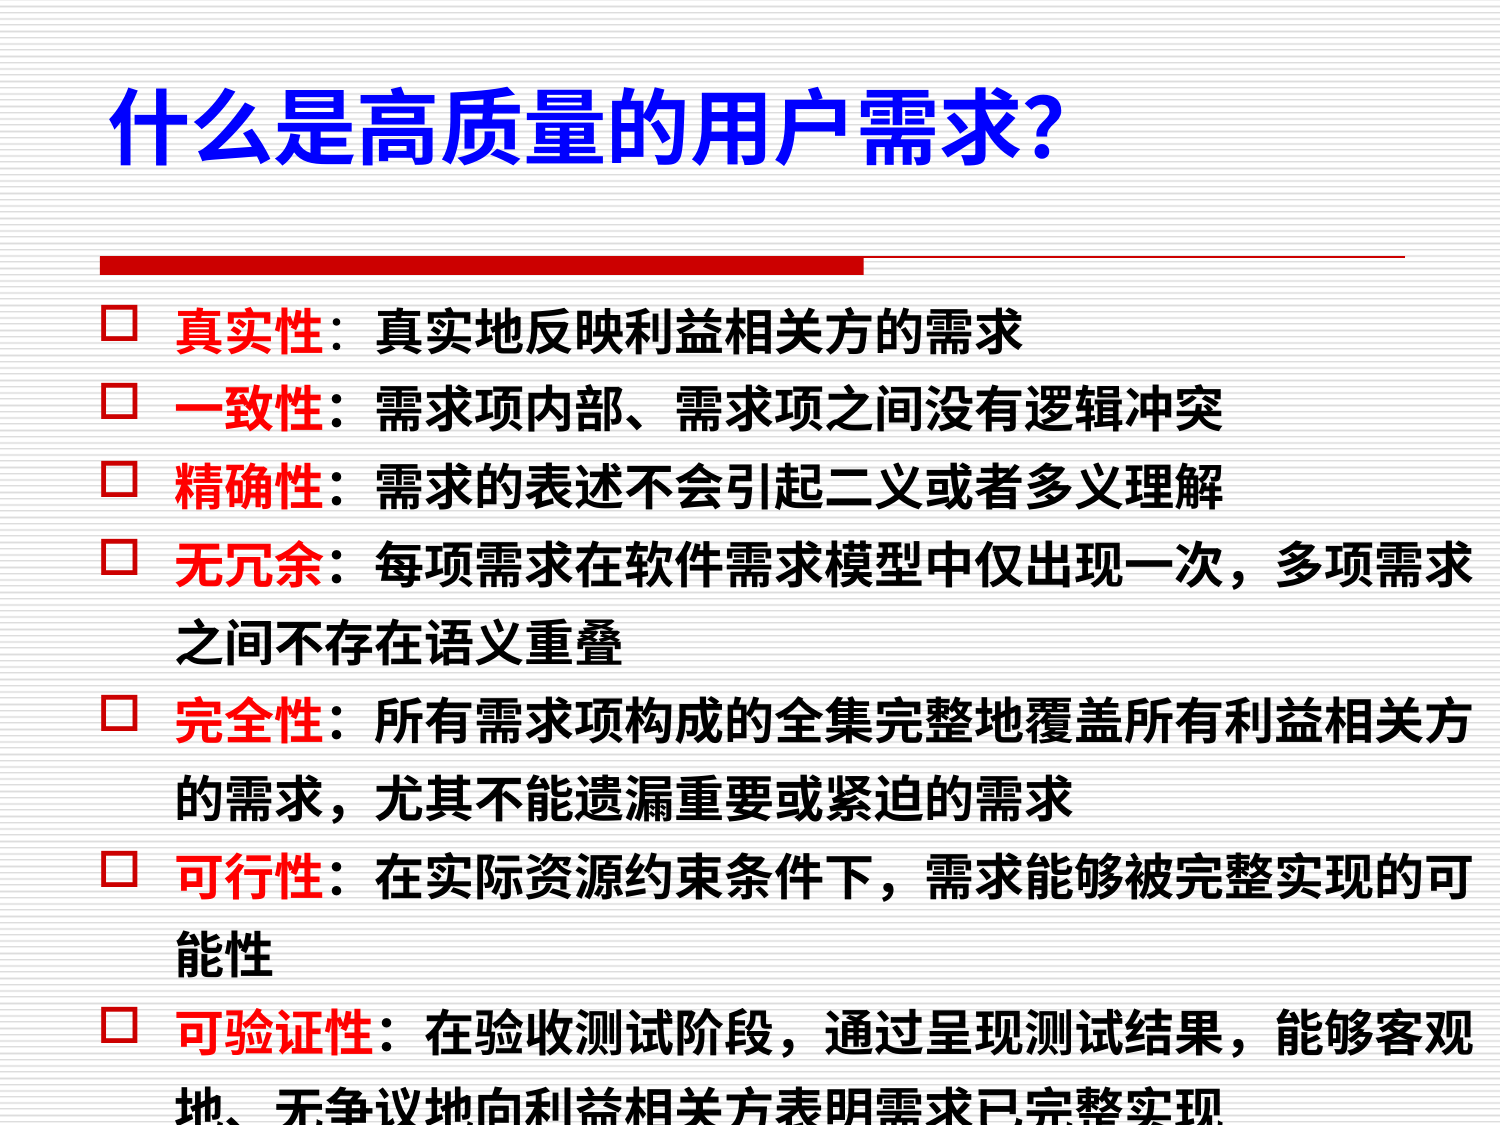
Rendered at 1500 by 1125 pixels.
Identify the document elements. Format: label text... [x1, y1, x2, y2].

text_box 真实性：真实地反映利益相关方的需求 一致性：需求项内部、需求项之间没有逻辑冲突 精确性：需求的表述不会引起二义或者多义理解 无冗余：每项需求在软件需求模型中仅出现一次，多项需求之间不存在语义重叠 完全性：所有需求项构成的全集完整地覆盖所有利益相关方的需求，尤其不能遗漏重要或紧迫的需求 可行性：在实际资源约束条件下，需求能够被完整实现的可能性 可验证性：在验收测试阶段，通过呈现测试结果，能够客观地、无争议地向利益相关方表明需求已完整实现 [41, 274, 1500, 1125]
picture [0, 0, 1500, 1125]
text_box 什么是高质量的用户需求？ [92, 67, 1122, 183]
